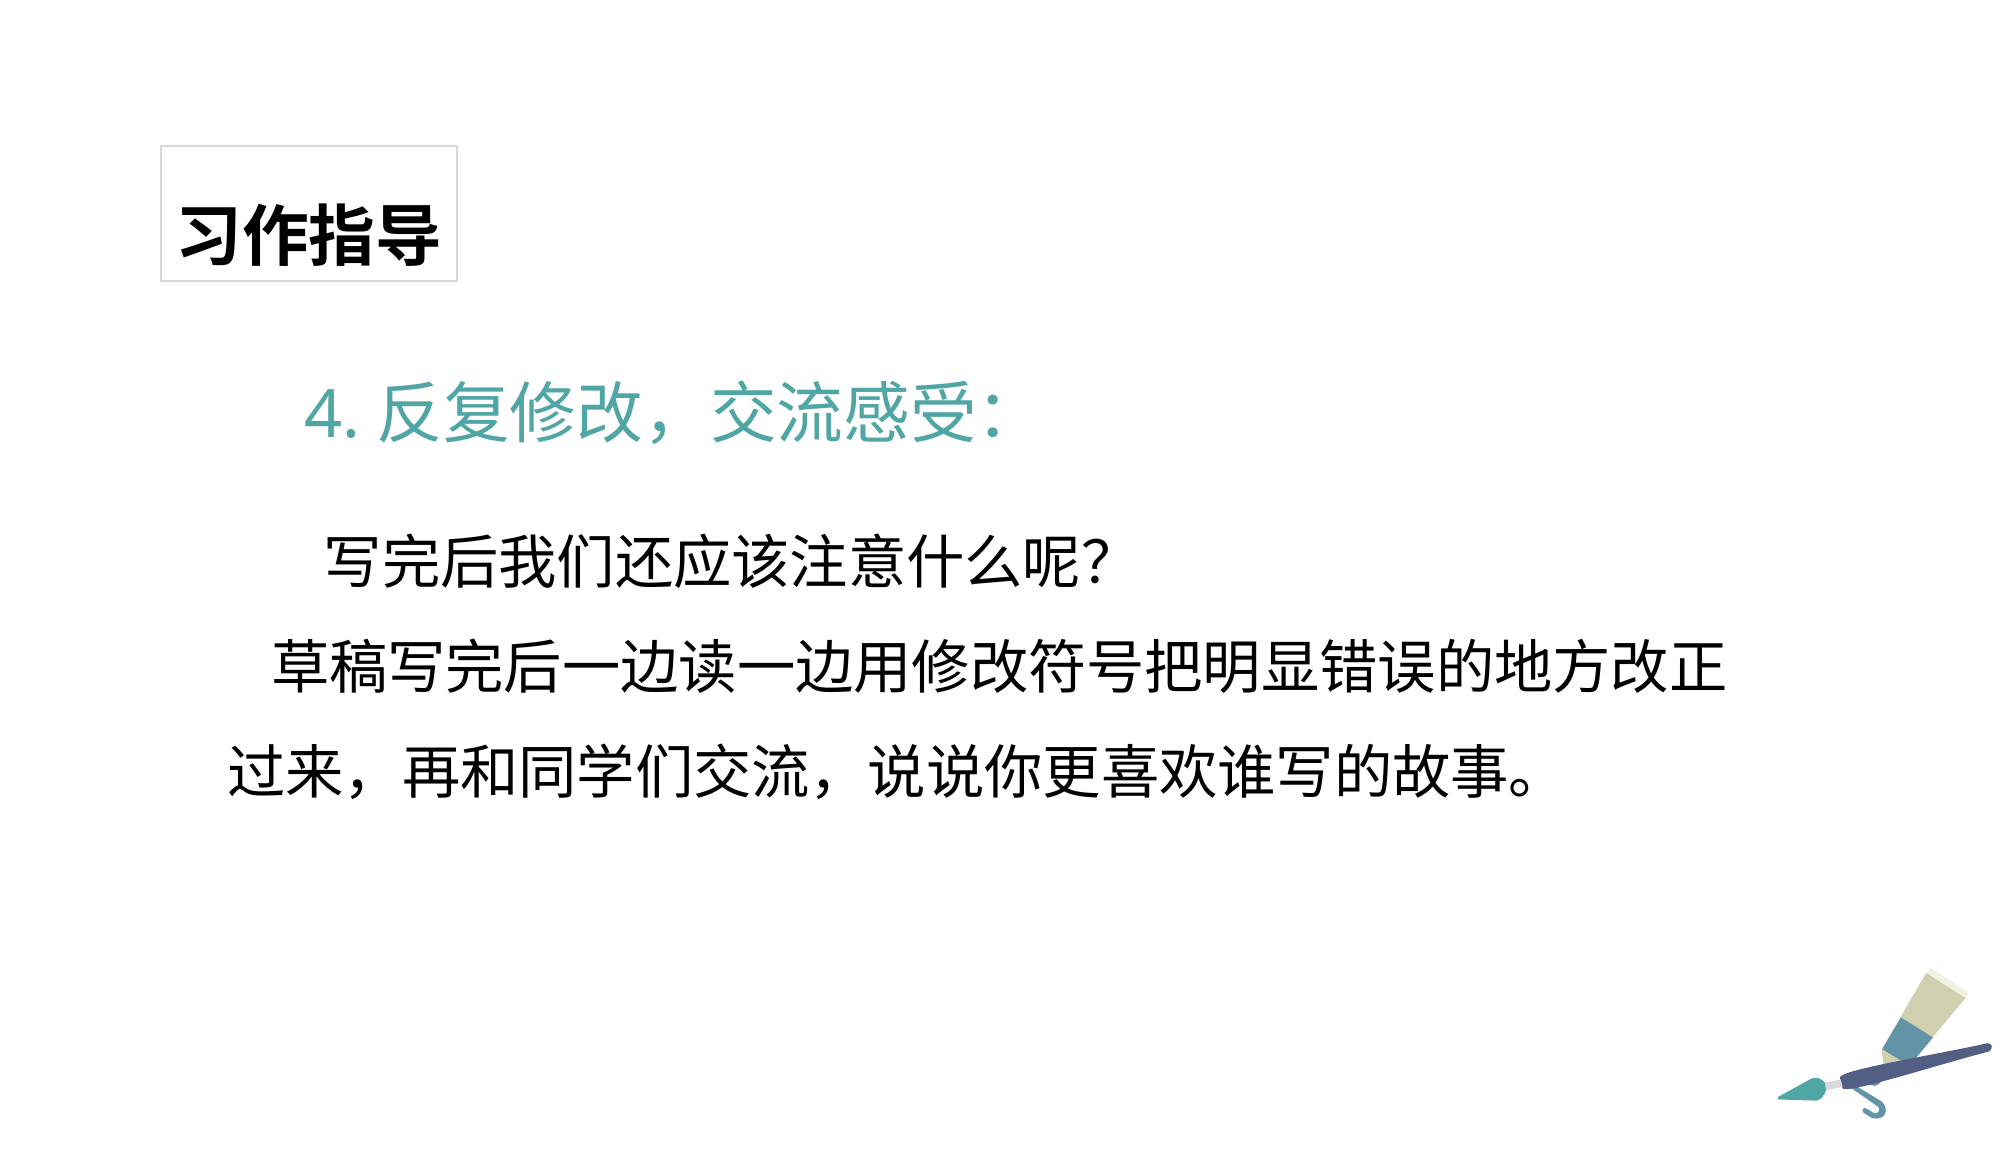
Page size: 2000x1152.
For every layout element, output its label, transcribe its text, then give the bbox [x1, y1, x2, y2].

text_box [1811, 970, 1974, 1152]
text_box 4.反复修改，交流感受： [272, 323, 1150, 458]
text_box 写完后我们还应该注意什么呢？ 草稿写完后一边读一边用修改符号把明显错误的地方改正过来，再和同学们交流，说说你更喜欢谁写的故事。 [212, 483, 1775, 813]
text_box 习作指导 [160, 145, 458, 282]
